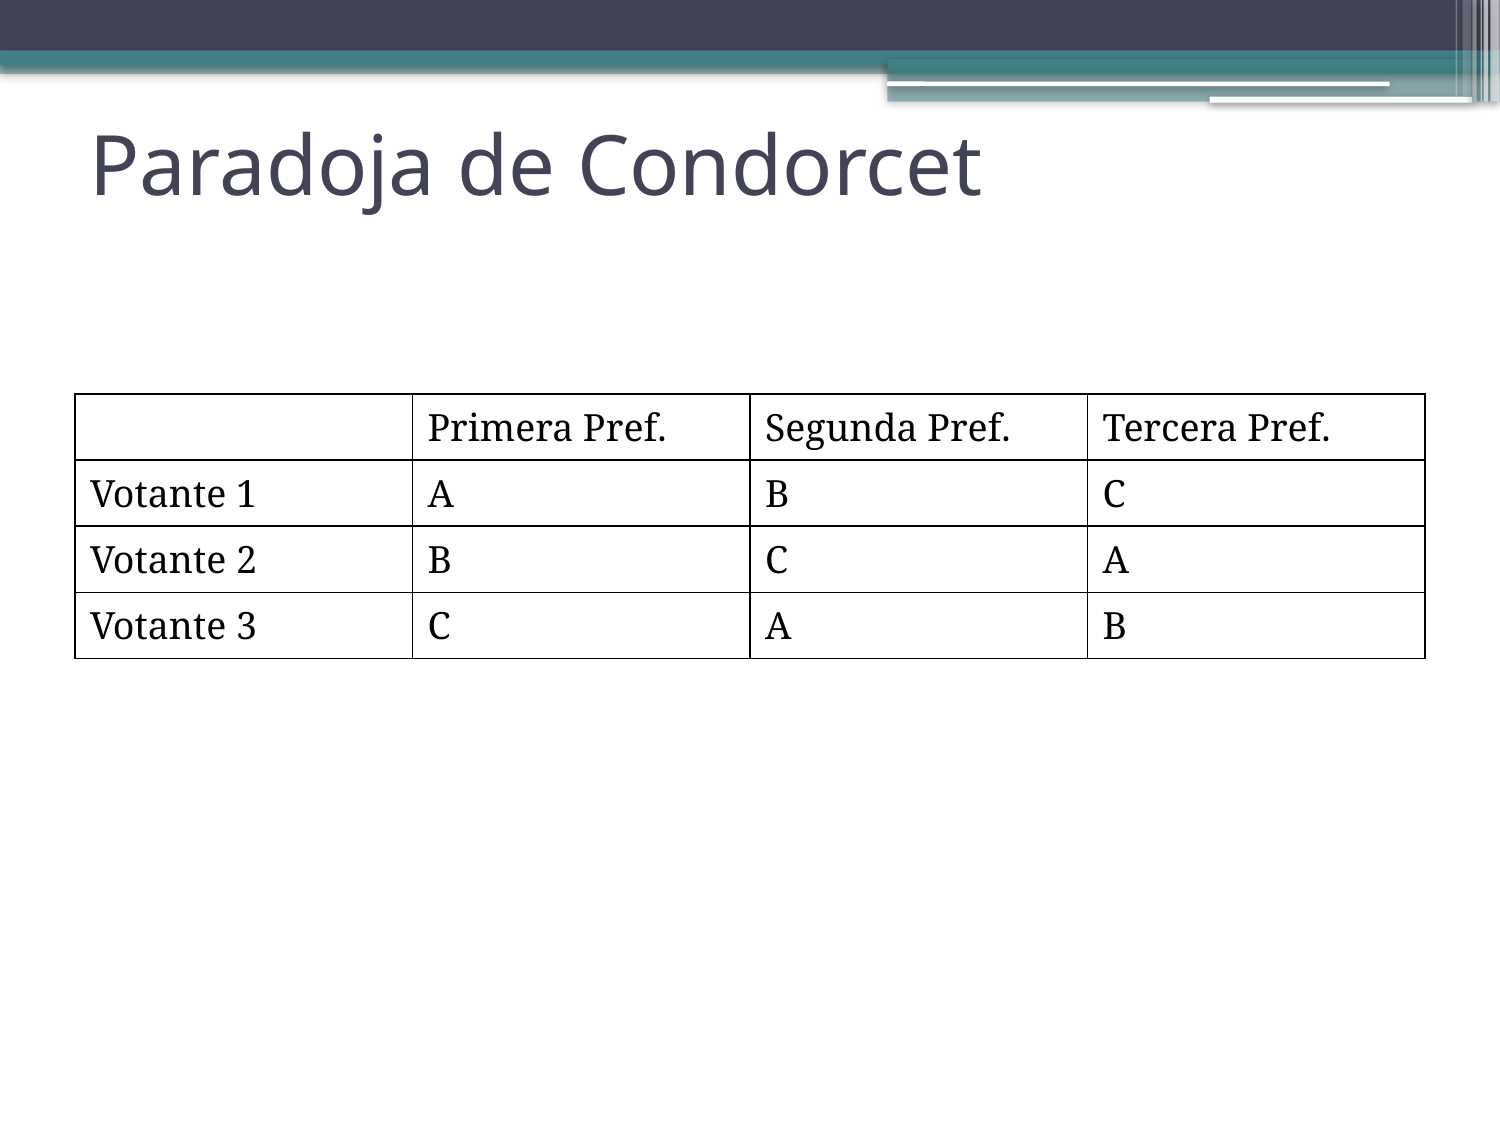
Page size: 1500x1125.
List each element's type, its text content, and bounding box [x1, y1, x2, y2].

title Paradoja de Condorcet [75, 75, 1425, 250]
table_cell A [751, 593, 1087, 658]
table_cell C [1088, 461, 1424, 525]
table_header Primera Pref. [413, 395, 749, 459]
table_header Tercera Pref. [1088, 395, 1424, 459]
table_cell B [1088, 593, 1424, 658]
table_cell Votante 1 [76, 461, 412, 525]
table_header [76, 395, 412, 459]
table_cell C [413, 593, 749, 658]
table_cell Votante 3 [76, 593, 412, 658]
table_cell A [1088, 527, 1424, 592]
table_cell B [413, 527, 749, 592]
table_cell C [751, 527, 1087, 592]
table_header Segunda Pref. [751, 395, 1087, 459]
table_cell B [751, 461, 1087, 525]
table_cell A [413, 461, 749, 525]
table_cell Votante 2 [76, 527, 412, 592]
